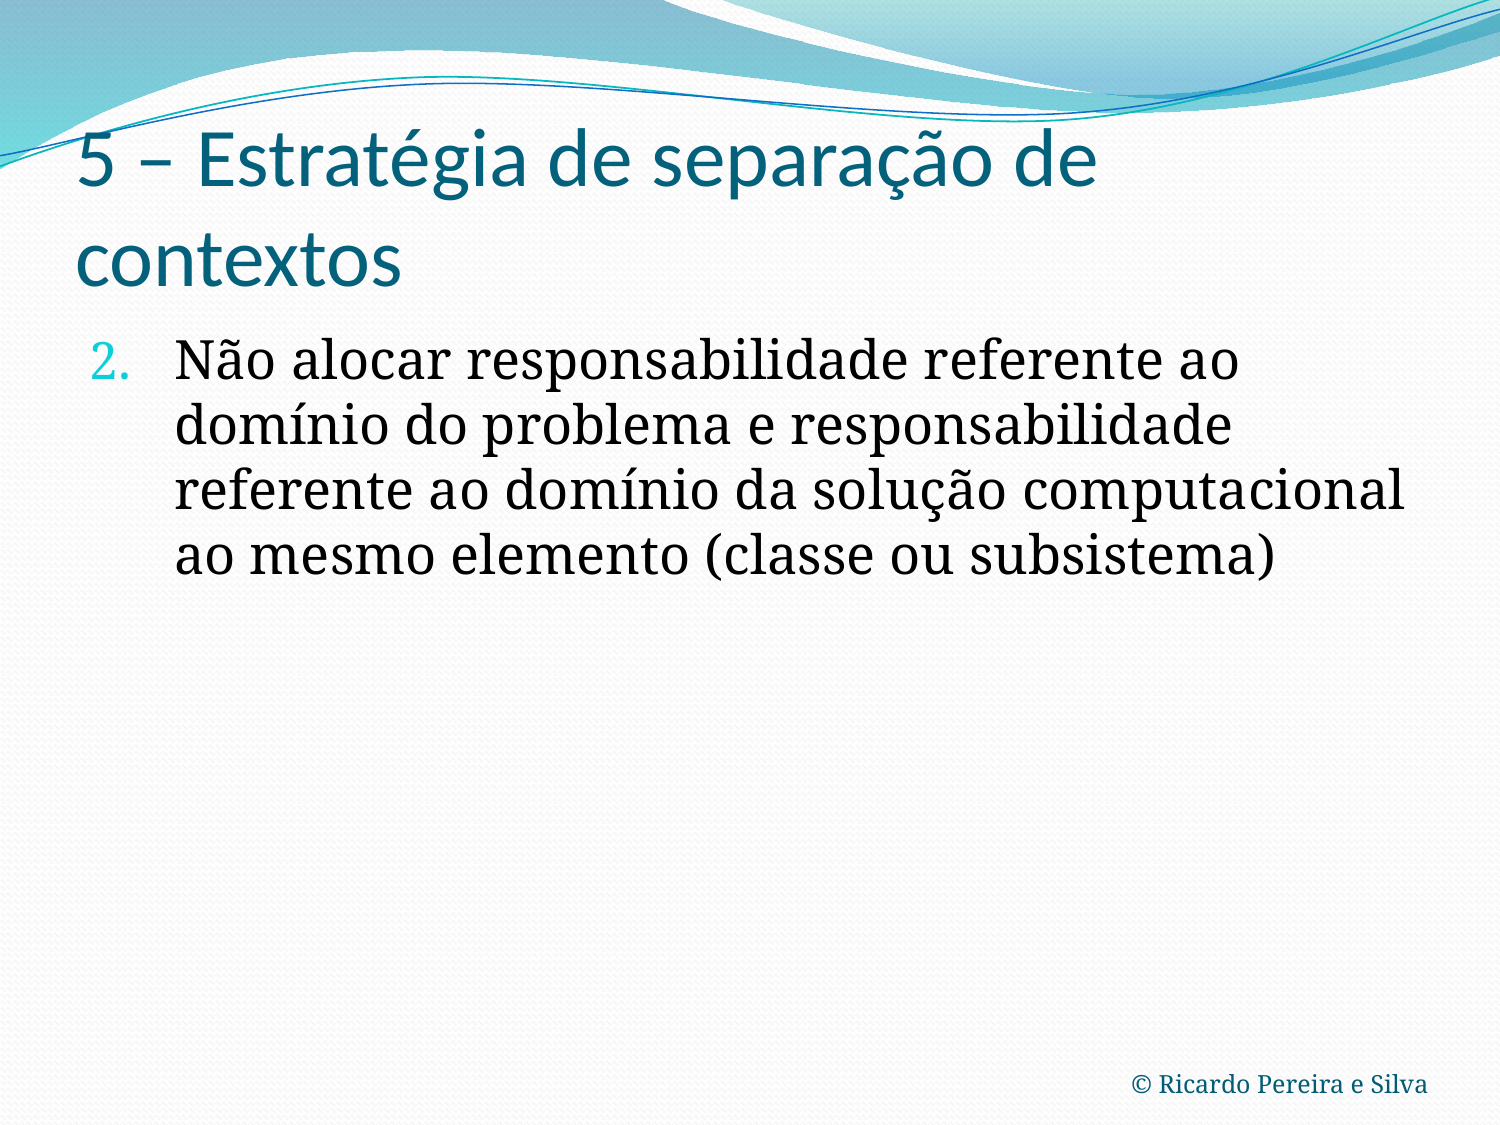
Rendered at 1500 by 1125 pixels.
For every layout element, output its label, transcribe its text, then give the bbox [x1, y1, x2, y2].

footer © Ricardo Pereira e Silva [1101, 1042, 1429, 1103]
title 5 – Estratégia de separação de contextos [75, 115, 1425, 303]
list Não alocar responsabilidade referente ao domínio do problema e responsabilidade referente ao domínio da solução computacional ao mesmo elemento (classe ou subsistema) [75, 317, 1425, 1038]
